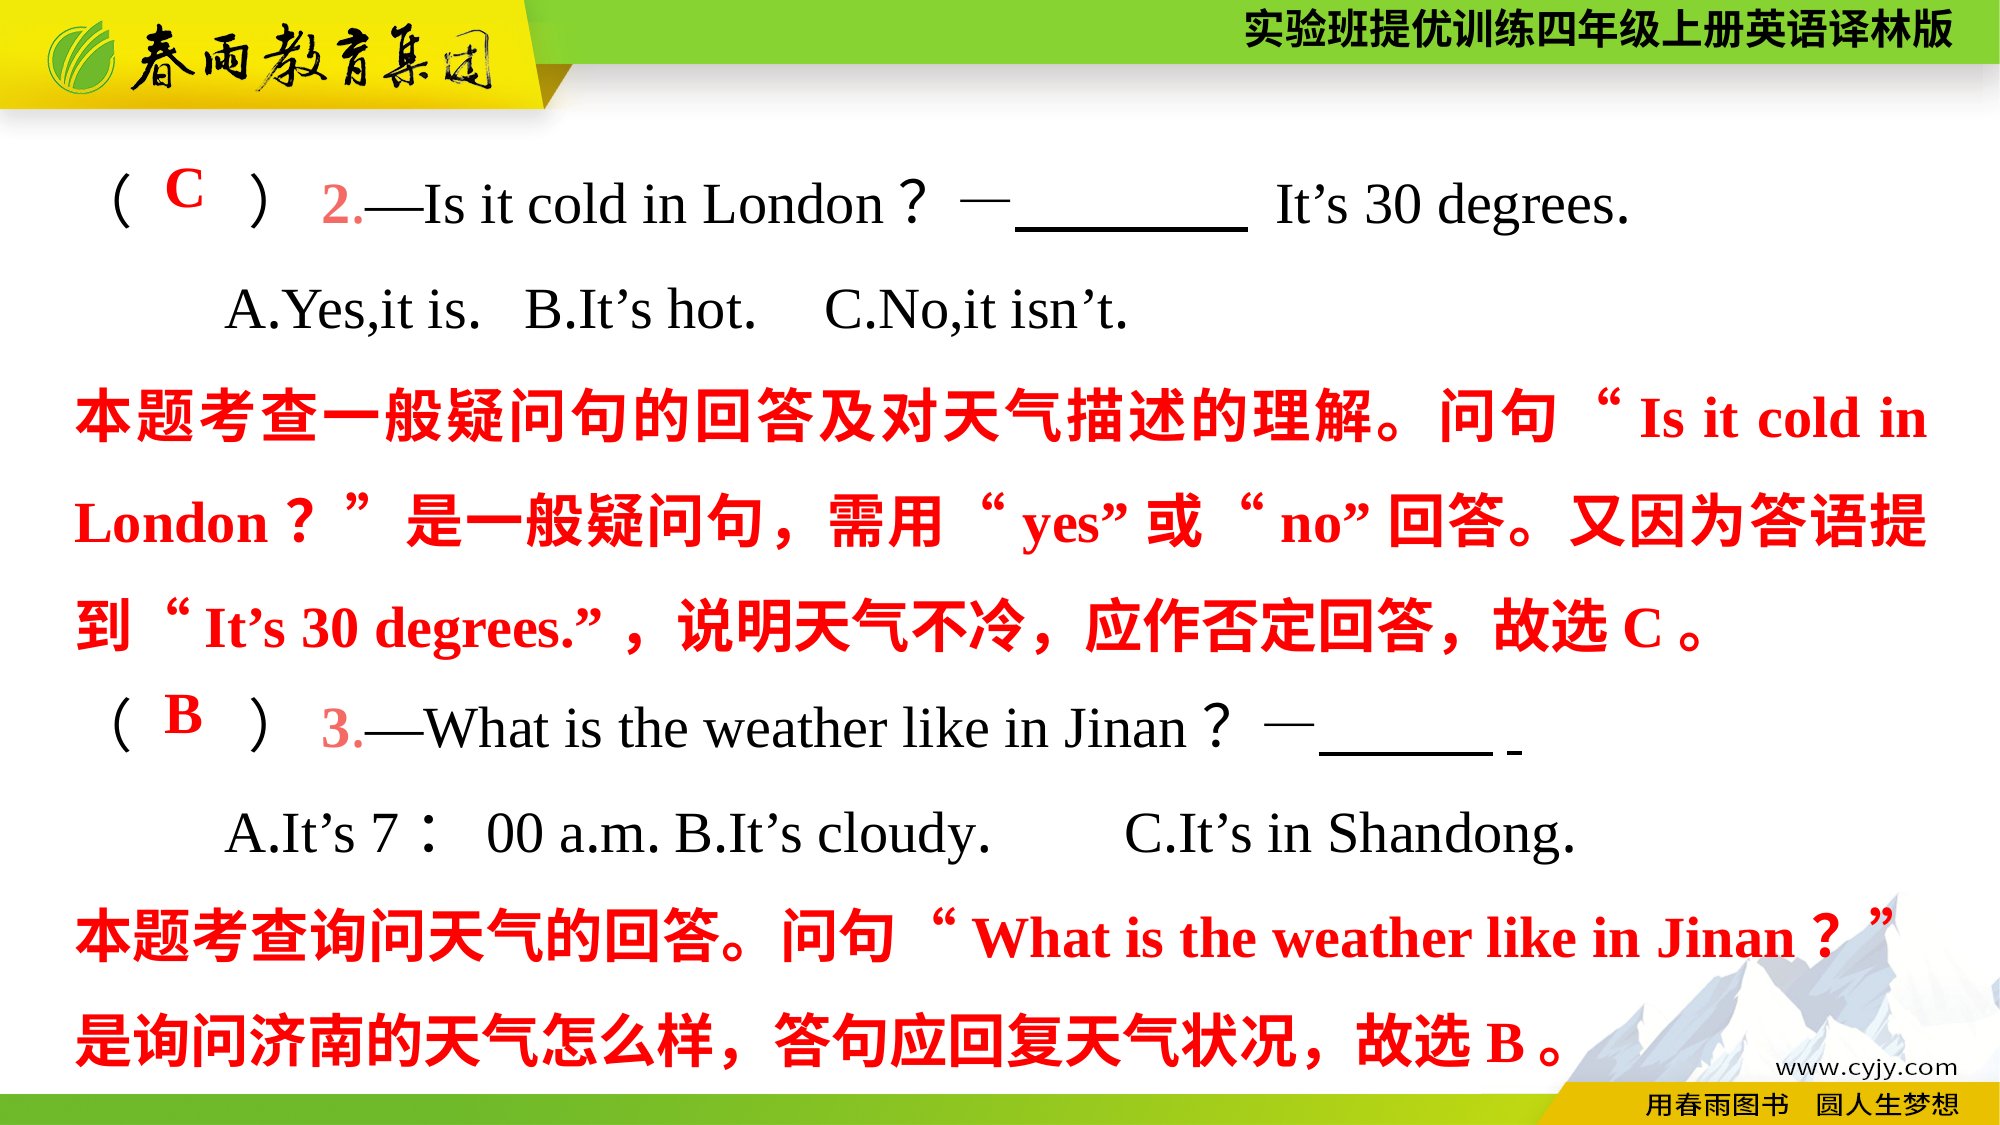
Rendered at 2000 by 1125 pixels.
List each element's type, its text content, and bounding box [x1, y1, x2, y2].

text_box 本题考查询问天气的回答。问句“What is the weather like in Jinan？”是询问济南的天气怎么样，答句应回复天气状况，故选B。 [59, 856, 1944, 1082]
text_box B [149, 668, 219, 753]
picture [0, 0, 2000, 1125]
text_box 本题考查一般疑问句的回答及对天气描述的理解。问句“Is it cold in London？”是一般疑问句，需用“yes”或“no”回答。又因为答语提到“It’s 30 degrees.”，说明天气不冷，应作否定回答，故选C。 [59, 337, 1944, 667]
text_box C [149, 141, 222, 227]
list （ ）2.—Is it cold in London？— It’s 30 degrees. A.Yes,it is. B.It’s hot. C.No,it isn’t. （ ）3.—What is the weather like in Jinan？— . A.It’s 7：00 a.m. B.It’s cloudy. C.It’s in Shandong. [59, 122, 1944, 337]
list （ ）2.—Is it cold in London？— It’s 30 degrees. A.Yes,it is. B.It’s hot. C.No,it isn’t. （ ）3.—What is the weather like in Jinan？— . A.It’s 7：00 a.m. B.It’s cloudy. C.It’s in Shandong. [59, 667, 1944, 856]
